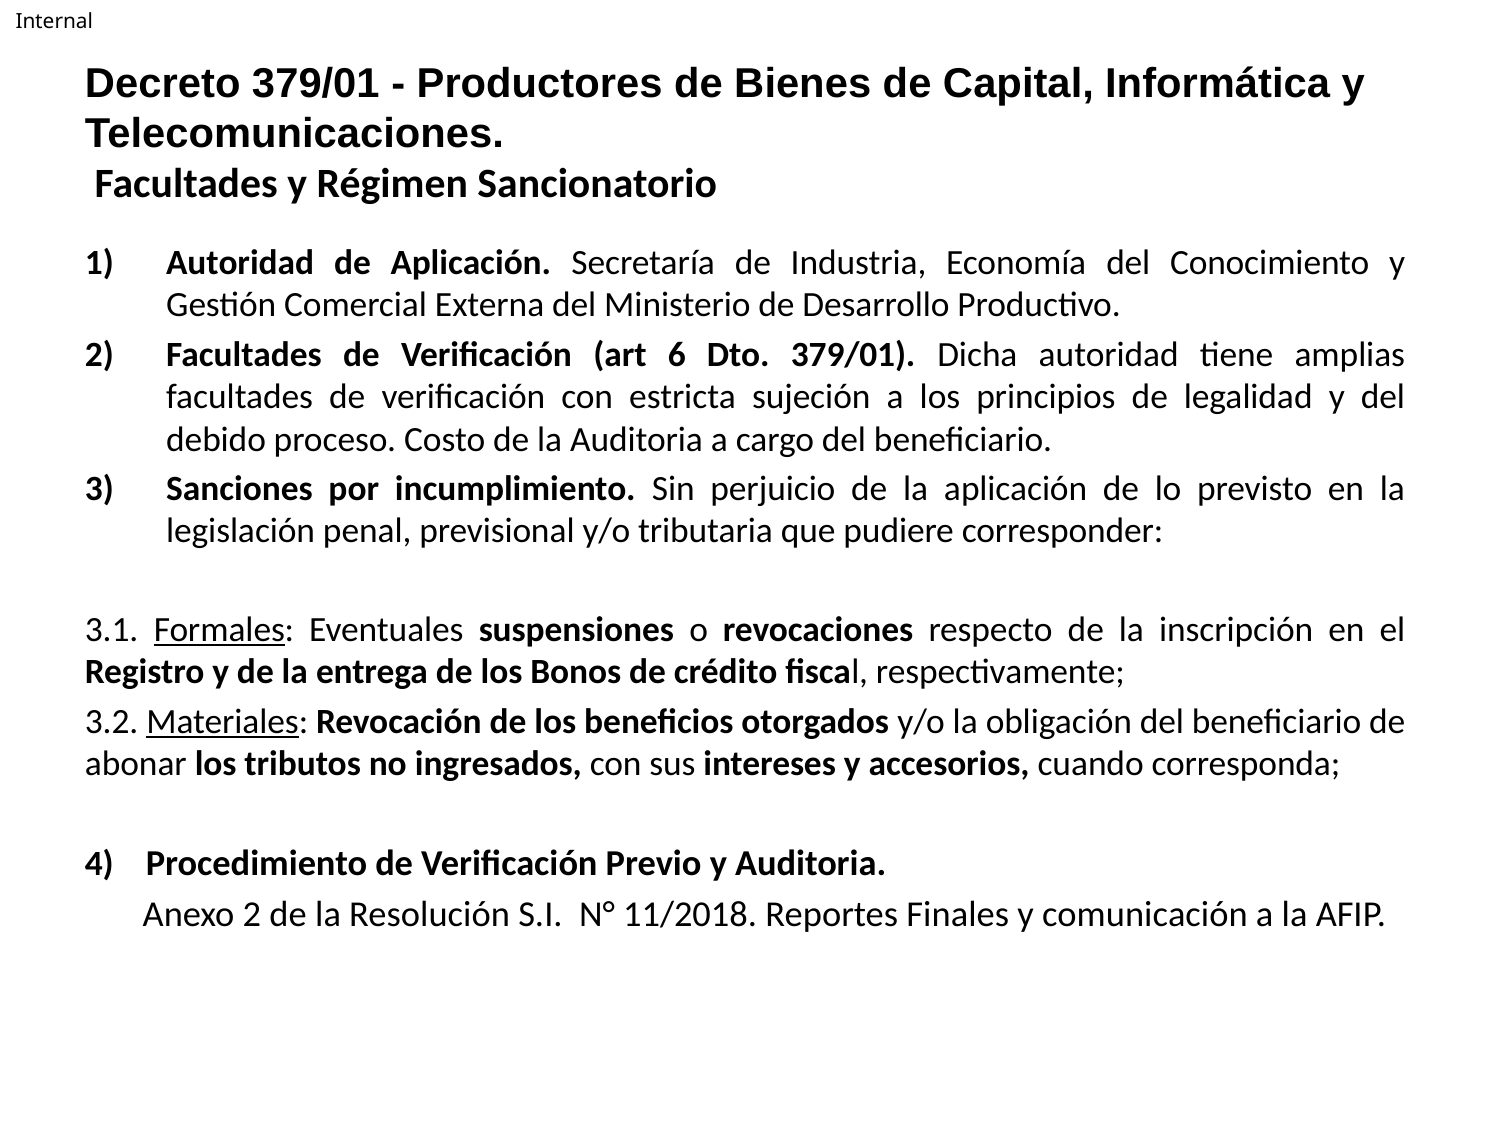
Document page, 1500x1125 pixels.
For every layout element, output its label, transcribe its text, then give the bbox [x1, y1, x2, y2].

title Decreto 379/01 - Productores de Bienes de Capital, Informática y Telecomunicaciones. Facultades y Régimen Sancionatorio [69, 42, 1451, 220]
list Autoridad de Aplicación. Secretaría de Industria, Economía del Conocimiento y Gestión Comercial Externa del Ministerio de Desarrollo Productivo. Facultades de Verificación (art 6 Dto. 379/01). Dicha autoridad tiene amplias facultades de verificación con estricta sujeción a los principios de legalidad y del debido proceso. Costo de la Auditoria a cargo del beneficiario. Sanciones por incumplimiento. Sin perjuicio de la aplicación de lo previsto en la legislación penal, previsional y/o tributaria que pudiere corresponder: 3.1. Formales: Eventuales suspensiones o revocaciones respecto de la inscripción en el Registro y de la entrega de los Bonos de crédito fiscal, respectivamente; 3.2. Materiales: Revocación de los beneficios otorgados y/o la obligación del beneficiario de abonar los tributos no ingresados, con sus intereses y accesorios, cuando corresponda; 4) Procedimiento de Verificación Previo y Auditoria. Anexo 2 de la Resolución S.I. N° 11/2018. Reportes Finales y comunicación a la AFIP. [69, 231, 1420, 975]
